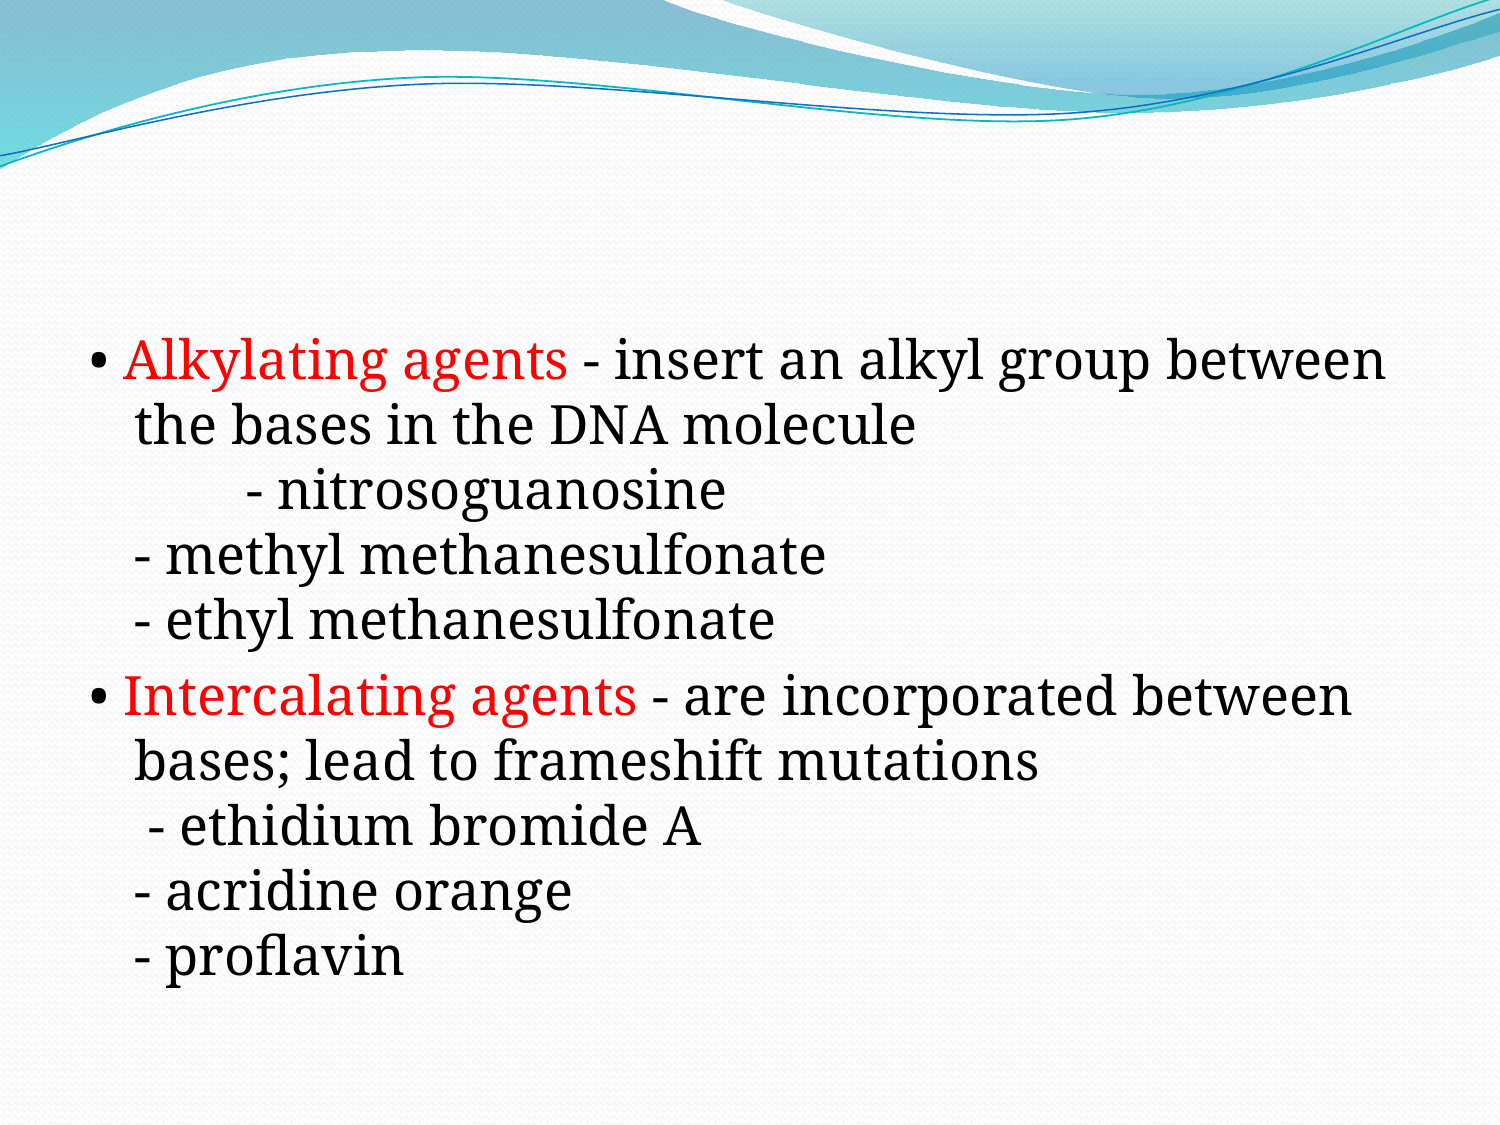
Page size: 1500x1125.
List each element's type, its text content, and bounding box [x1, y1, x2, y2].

list • Alkylating agents - insert an alkyl group between the bases in the DNA molecule - nitrosoguanosine - methyl methanesulfonate - ethyl methanesulfonate • Intercalating agents - are incorporated between bases; lead to frameshift mutations - ethidium bromide A - acridine orange - proflavin [75, 317, 1425, 1038]
